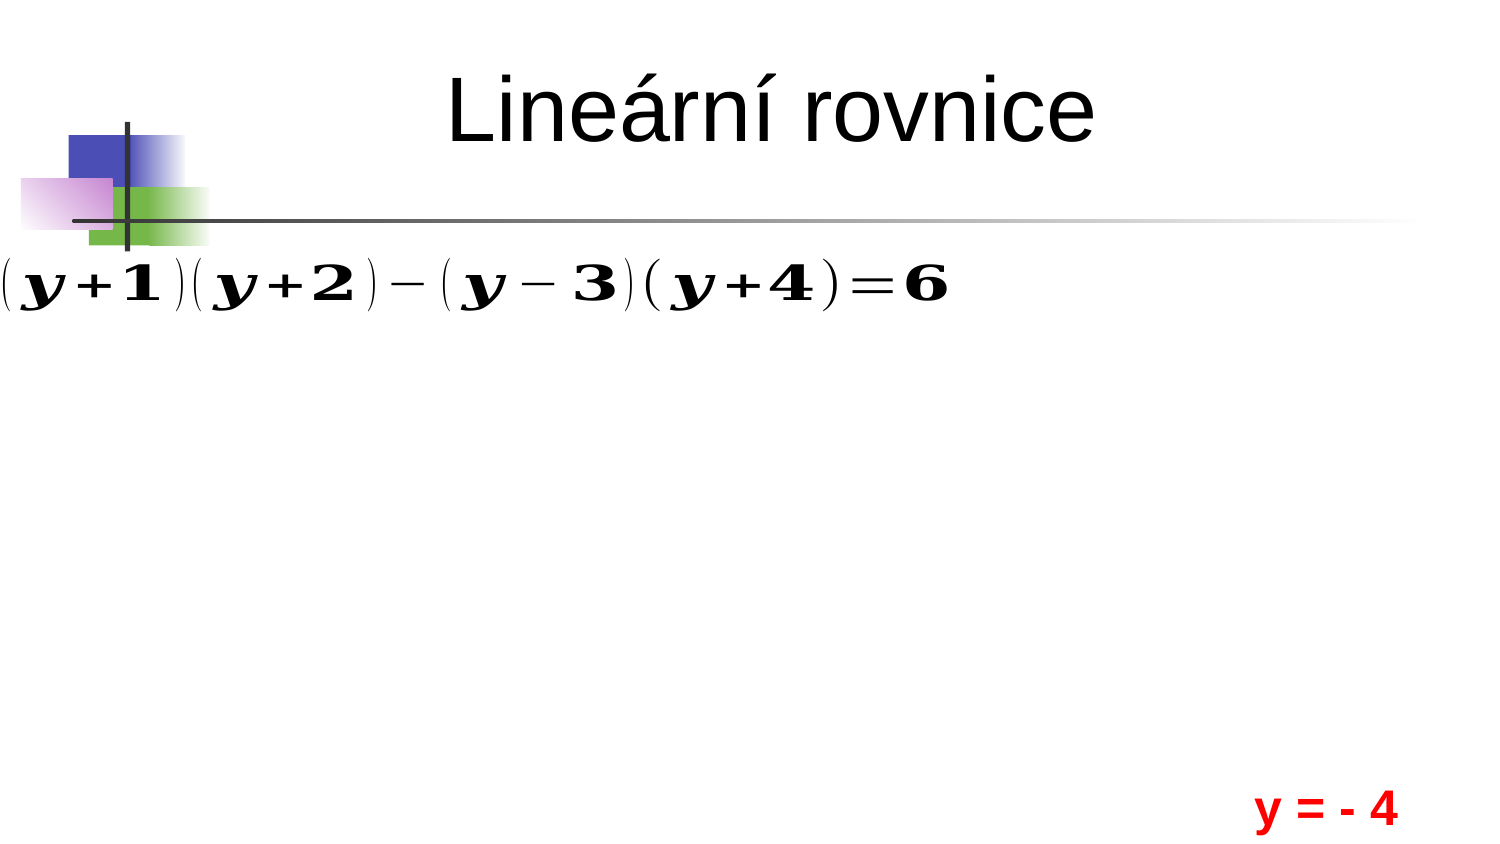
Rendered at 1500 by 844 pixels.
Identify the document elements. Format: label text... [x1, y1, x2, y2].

text_box Lineární rovnice [430, 65, 1270, 145]
text_box y = - 4 [1240, 767, 1500, 844]
